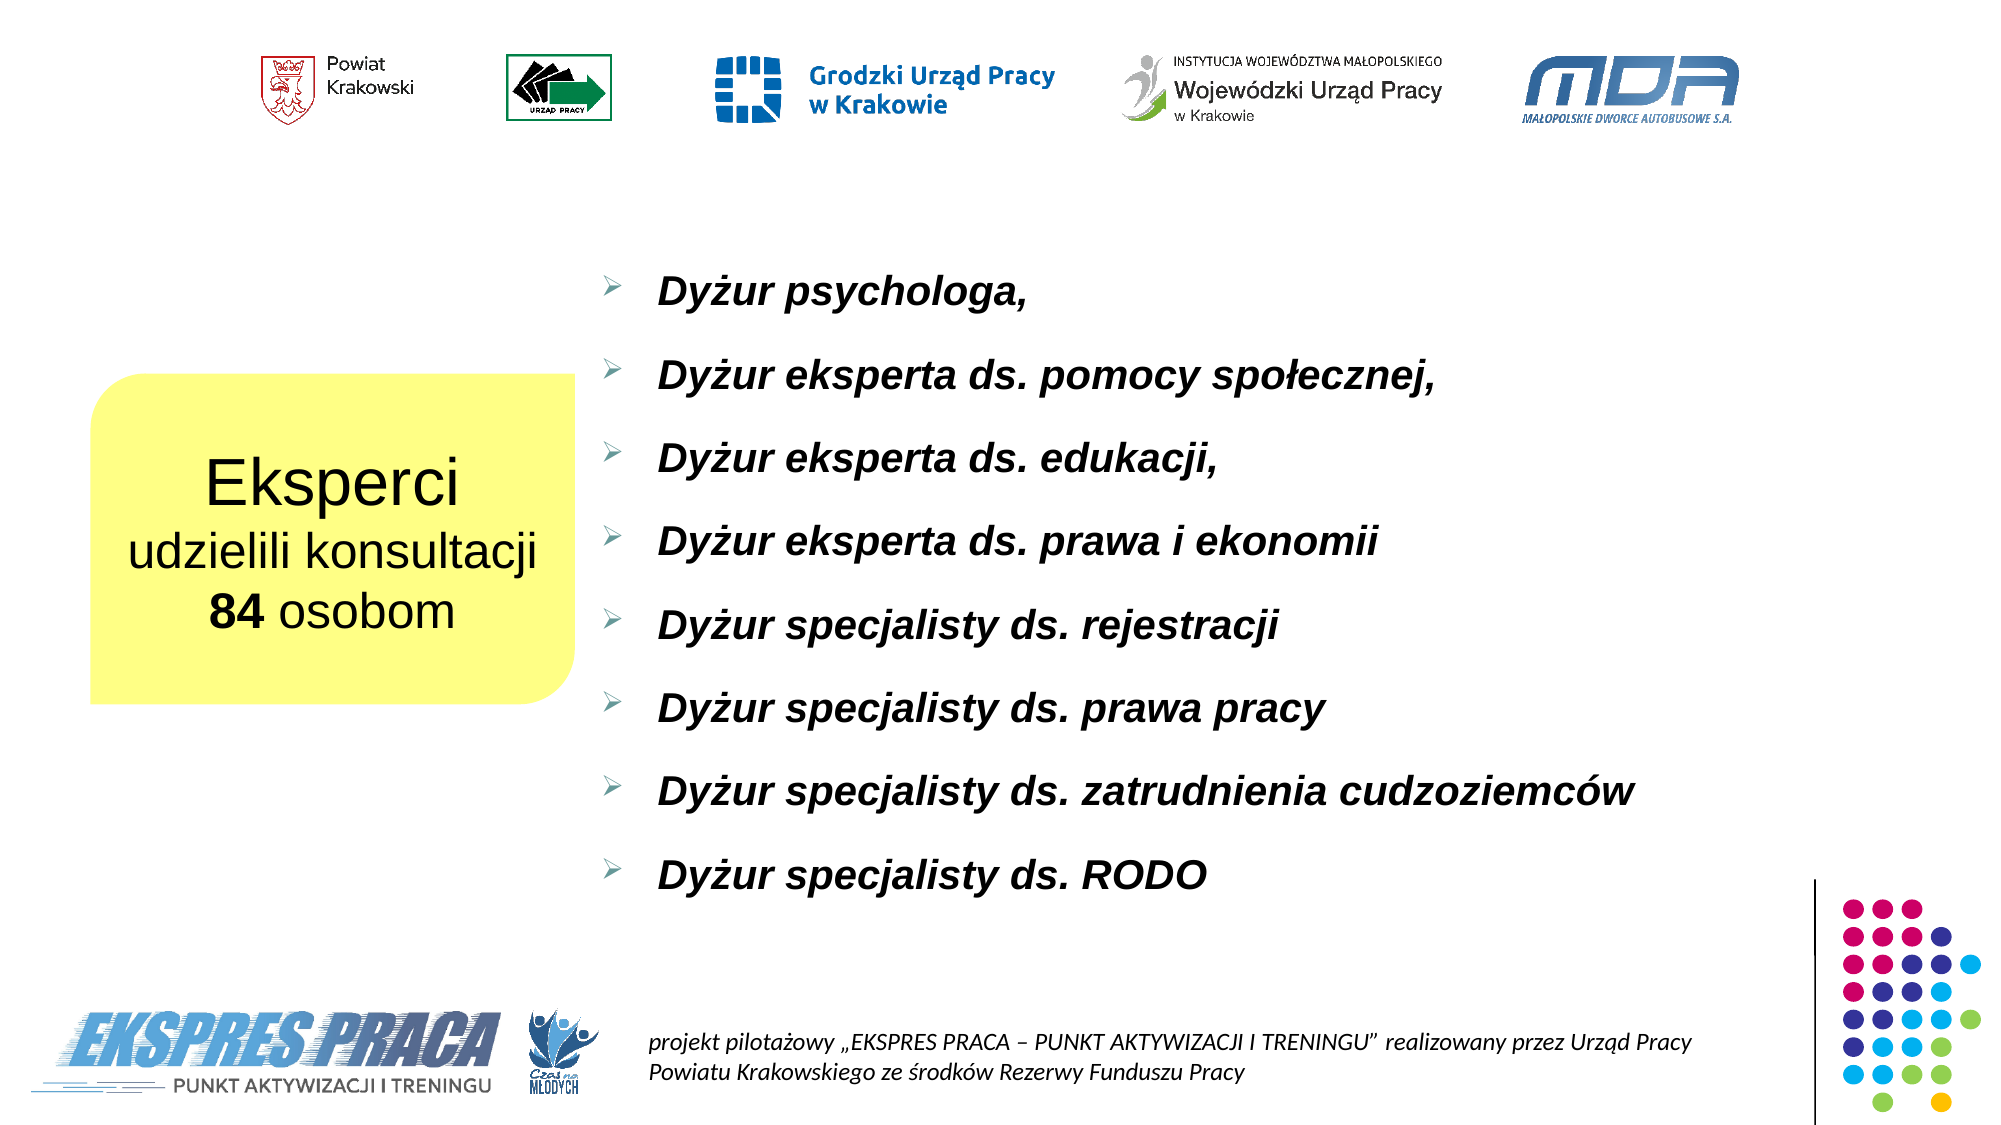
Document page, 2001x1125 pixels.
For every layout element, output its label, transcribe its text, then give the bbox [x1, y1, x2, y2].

text_box Eksperci udzielili konsultacji 84 osobom [90, 373, 575, 705]
picture [1120, 54, 1442, 121]
picture [31, 1011, 501, 1093]
picture [529, 1006, 599, 1094]
text_box Dyżur psychologa, Dyżur eksperta ds. pomocy społecznej, Dyżur eksperta ds. edukacji, Dyżur eksperta ds. prawa i ekonomii Dyżur specjalisty ds. rejestracji Dyżur specjalisty ds. prawa pracy Dyżur specjalisty ds. zatrudnienia cudzoziemców Dyżur specjalisty ds. RODO [586, 231, 1804, 905]
picture [1522, 56, 1739, 123]
picture [506, 54, 612, 121]
picture [715, 56, 1055, 123]
picture [261, 56, 413, 125]
